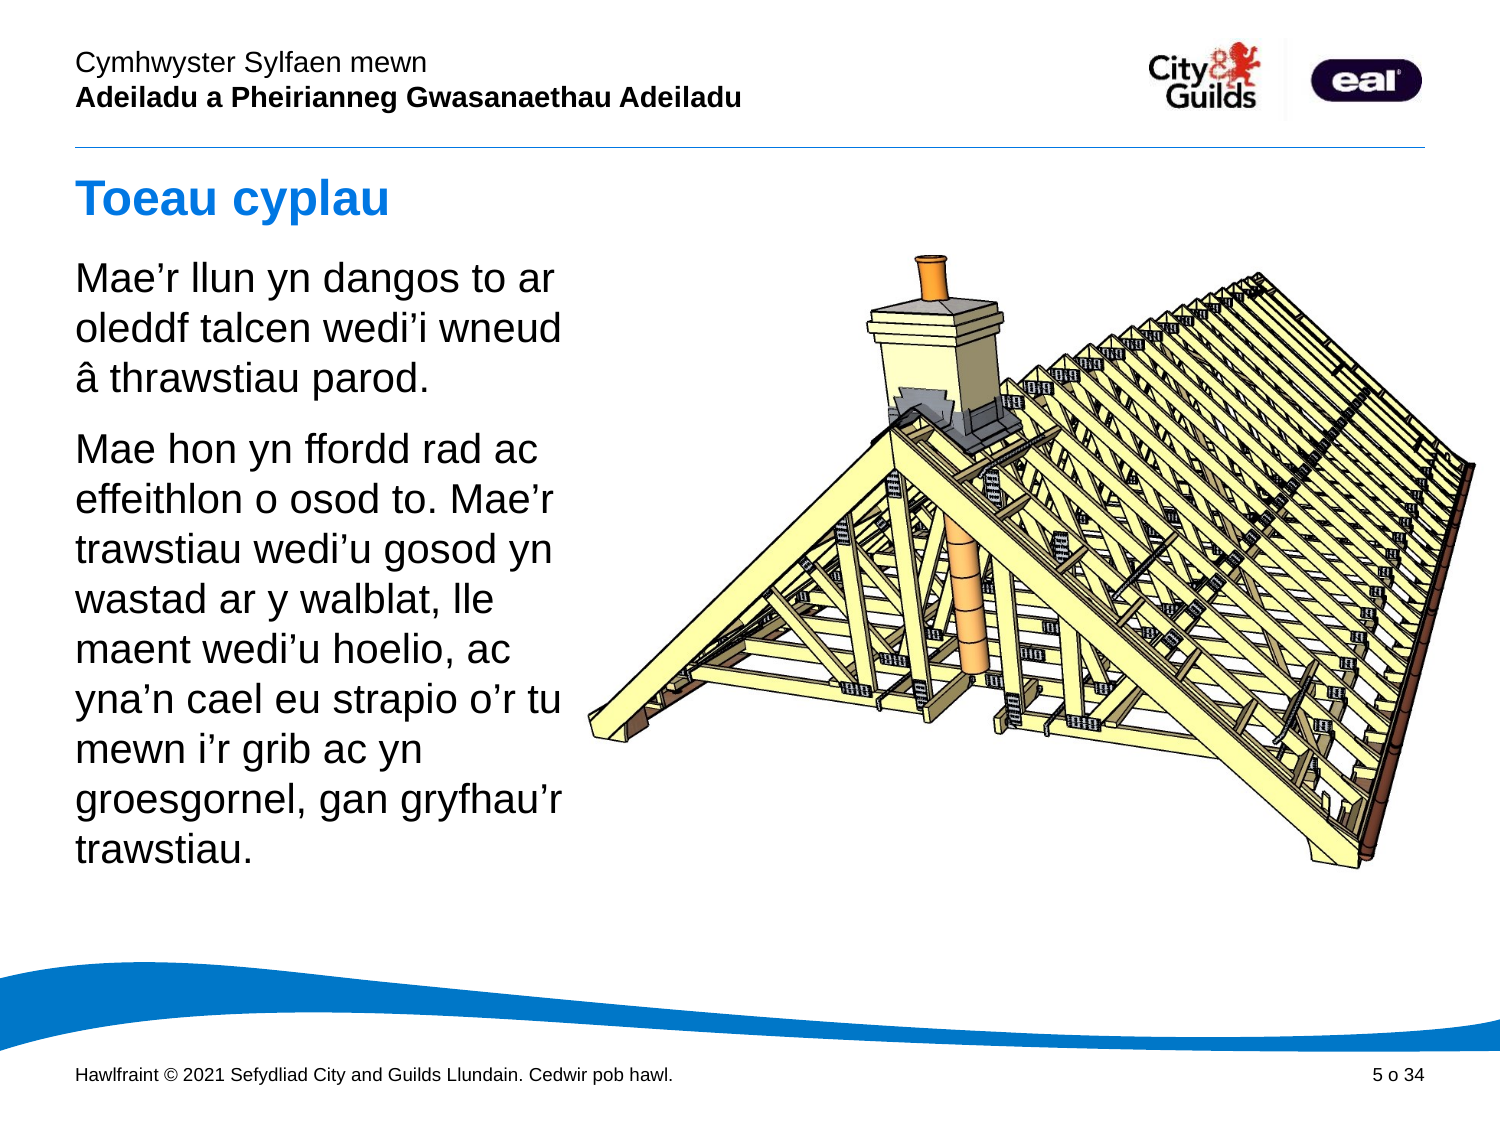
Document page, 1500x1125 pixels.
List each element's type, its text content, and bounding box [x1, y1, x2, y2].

picture [1149, 38, 1422, 121]
picture [577, 242, 1500, 875]
title Toeau cyplau [74, 165, 1426, 229]
list Mae’r llun yn dangos to ar oleddf talcen wedi’i wneud â thrawstiau parod. Mae hon yn ffordd rad ac effeithlon o osod to. Mae’r trawstiau wedi’u gosod yn wastad ar y walblat, lle maent wedi’u hoelio, ac yna’n cael eu strapio o’r tu mewn i’r grib ac yn groesgornel, gan gryfhau’r trawstiau. [74, 250, 578, 946]
